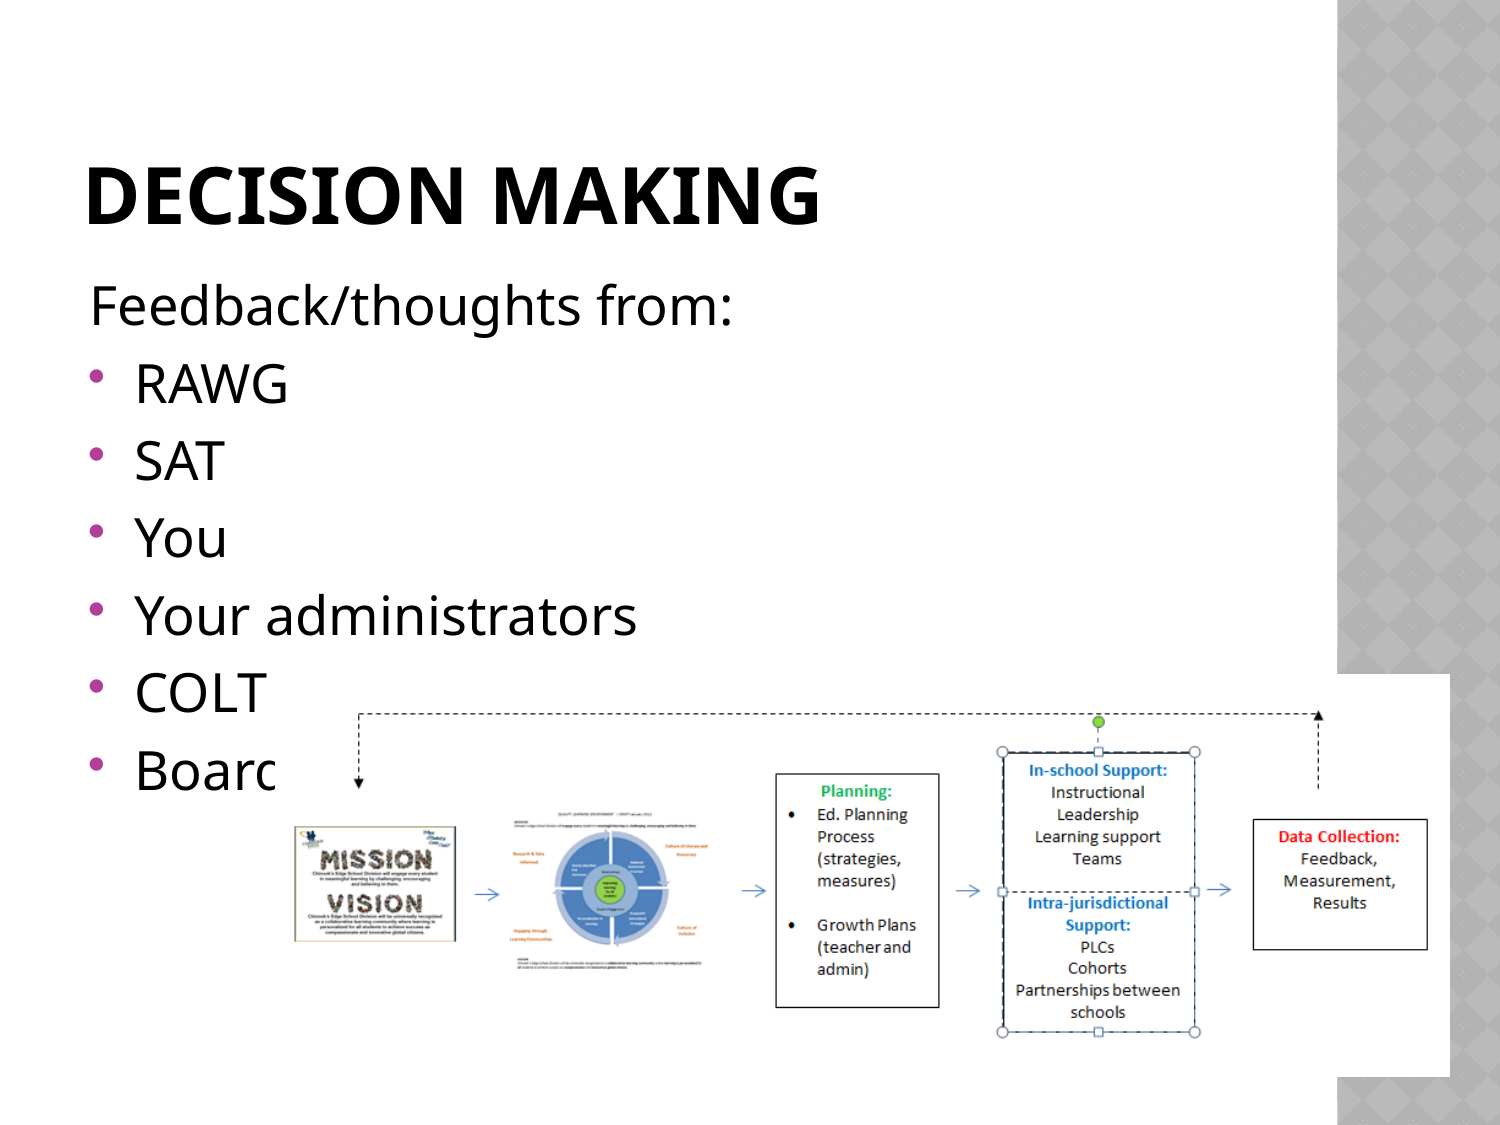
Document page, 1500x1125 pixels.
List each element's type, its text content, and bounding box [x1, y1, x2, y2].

list Feedback/thoughts from: RAWG SAT You Your administrators COLT Board [75, 264, 1263, 1059]
title Decision making [75, 52, 1263, 240]
picture [274, 674, 1451, 1077]
